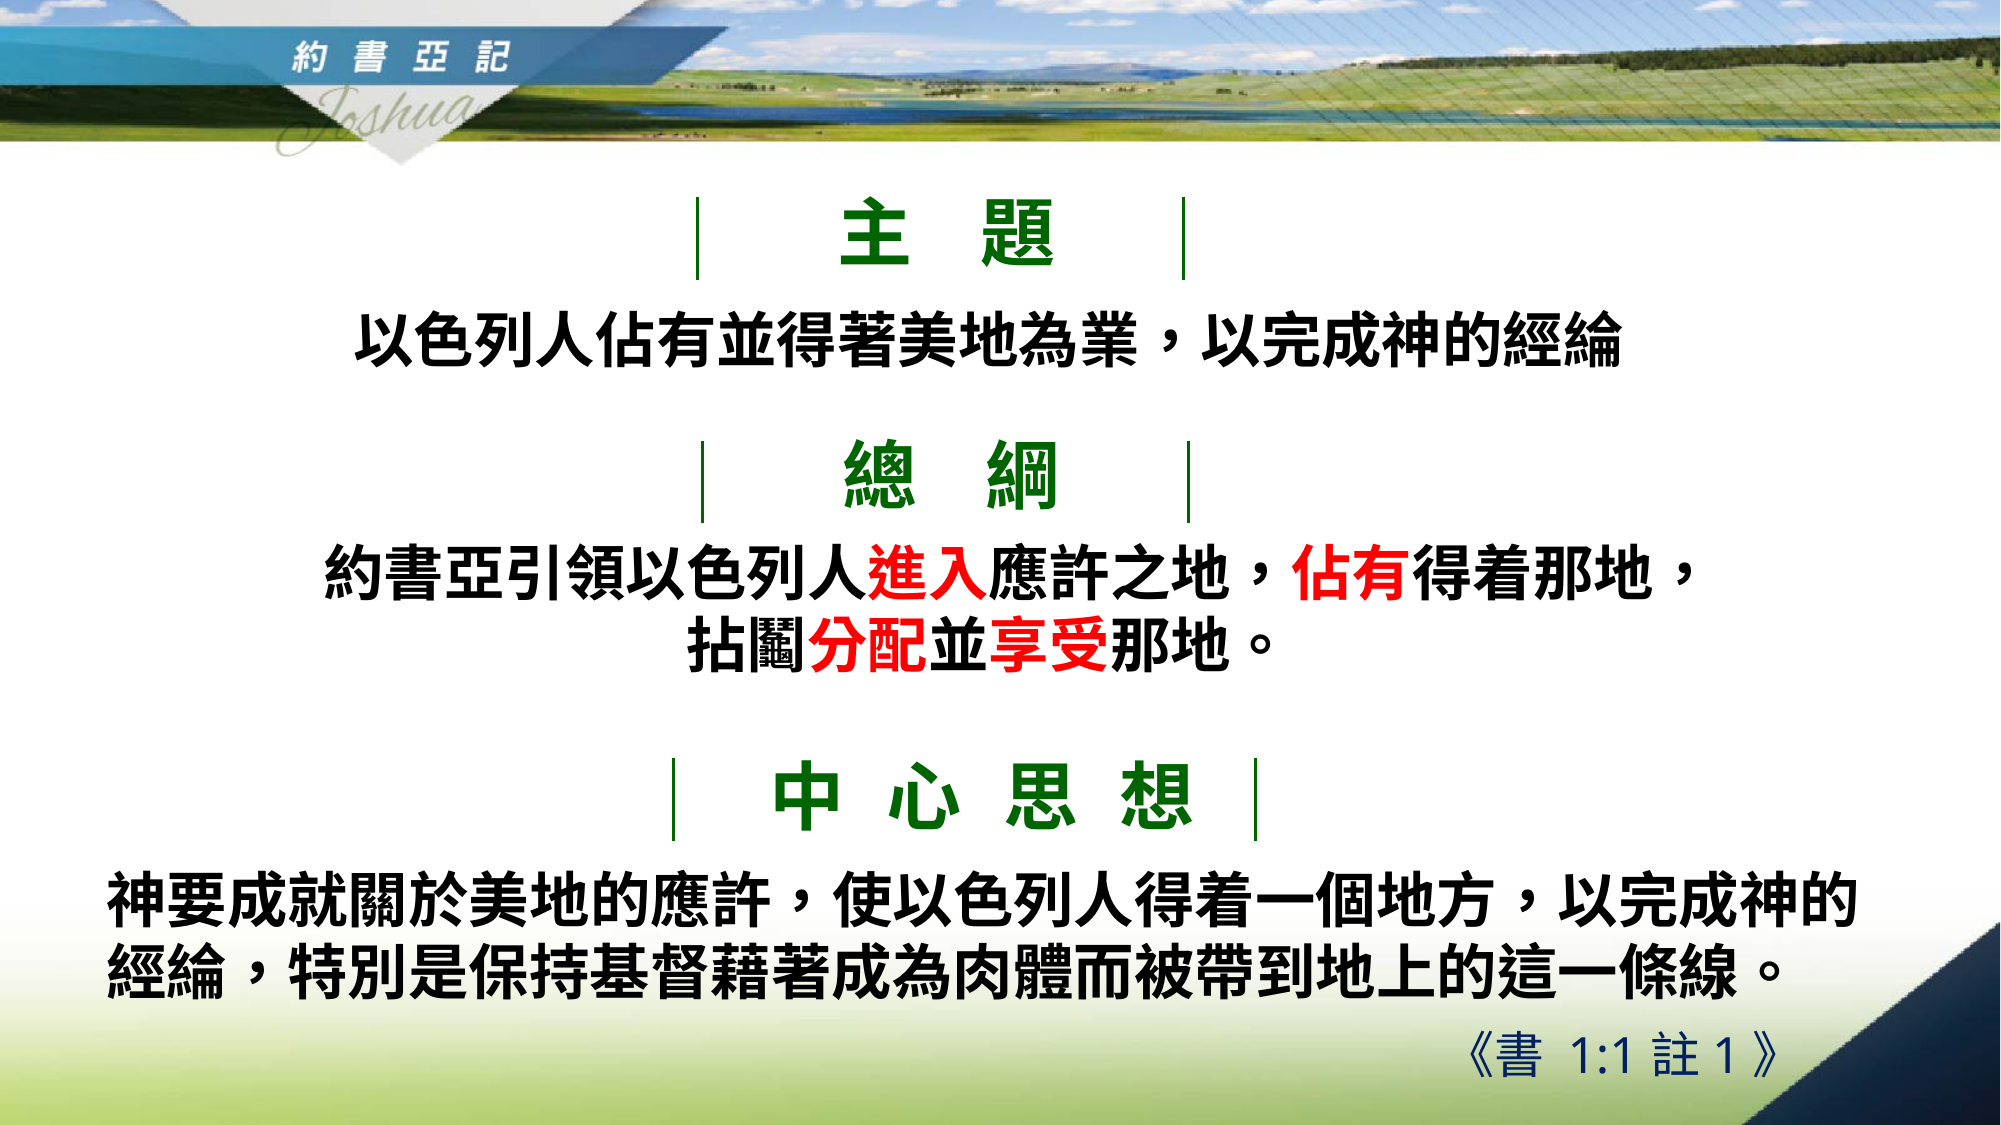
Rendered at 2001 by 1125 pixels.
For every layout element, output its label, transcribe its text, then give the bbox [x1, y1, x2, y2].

text_box 中心思想 [709, 742, 1256, 847]
text_box 神要成就關於美地的應許，使以色列人得着一個地方，以完成神的經綸，特別是保持基督藉著成為肉體而被帶到地上的這一條線。 [91, 854, 1887, 1014]
text_box 《書 1:1註1》 [1429, 1015, 1818, 1091]
text_box 總 綱 [783, 421, 1120, 527]
picture [0, 0, 2001, 1125]
text_box 以色列人佔有並得著美地為業，以完成神的經綸 [119, 295, 1859, 383]
text_box 約書亞引領以色列人進入應許之地，佔有得着那地，拈鬮分配並享受那地。 [287, 527, 1691, 688]
text_box 主 題 [778, 178, 1115, 284]
